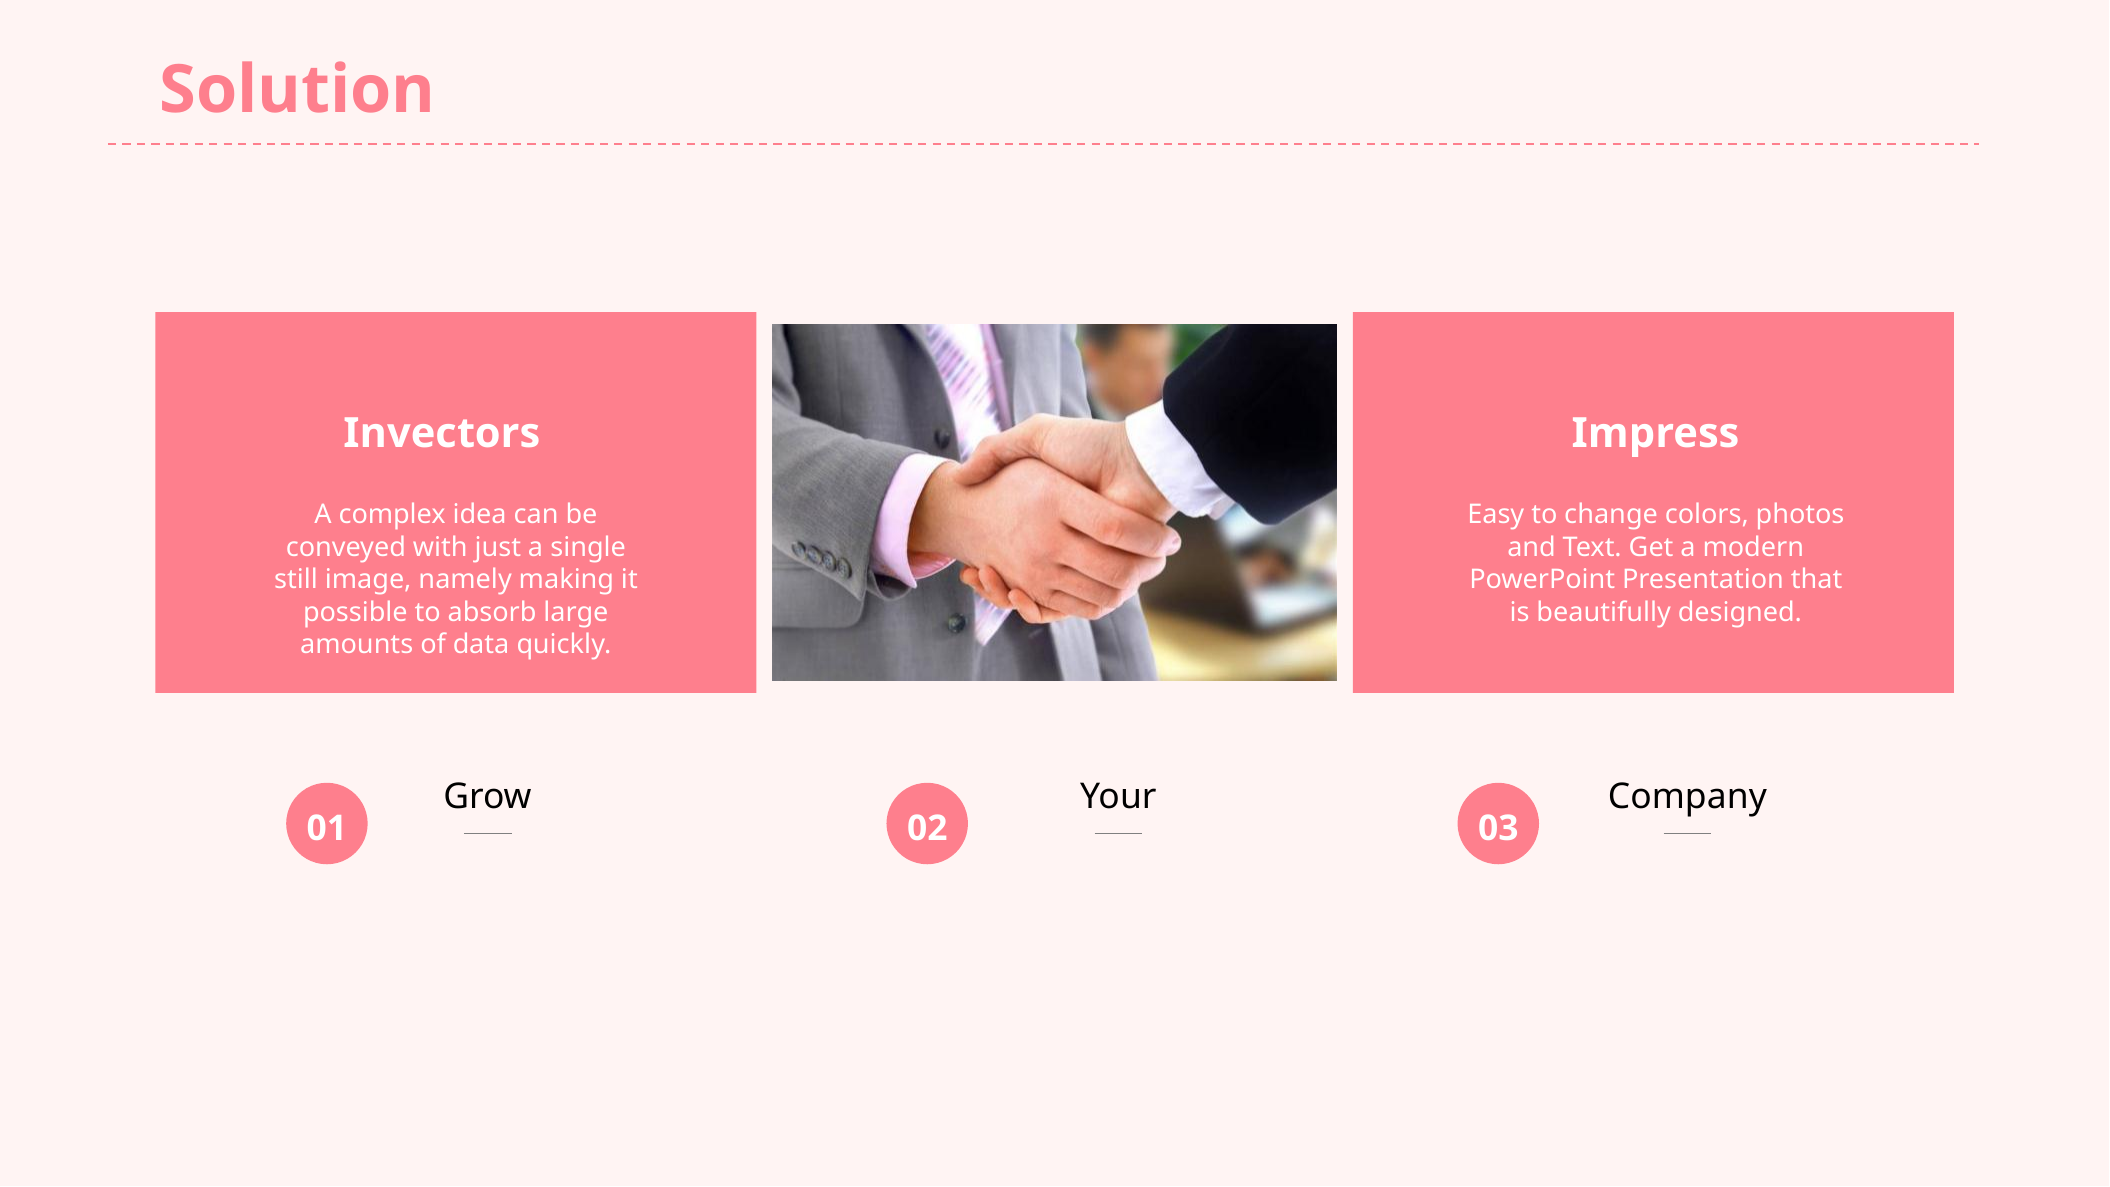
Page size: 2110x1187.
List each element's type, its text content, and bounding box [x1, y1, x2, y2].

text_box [155, 312, 1954, 865]
text_box Solution [143, 37, 452, 134]
